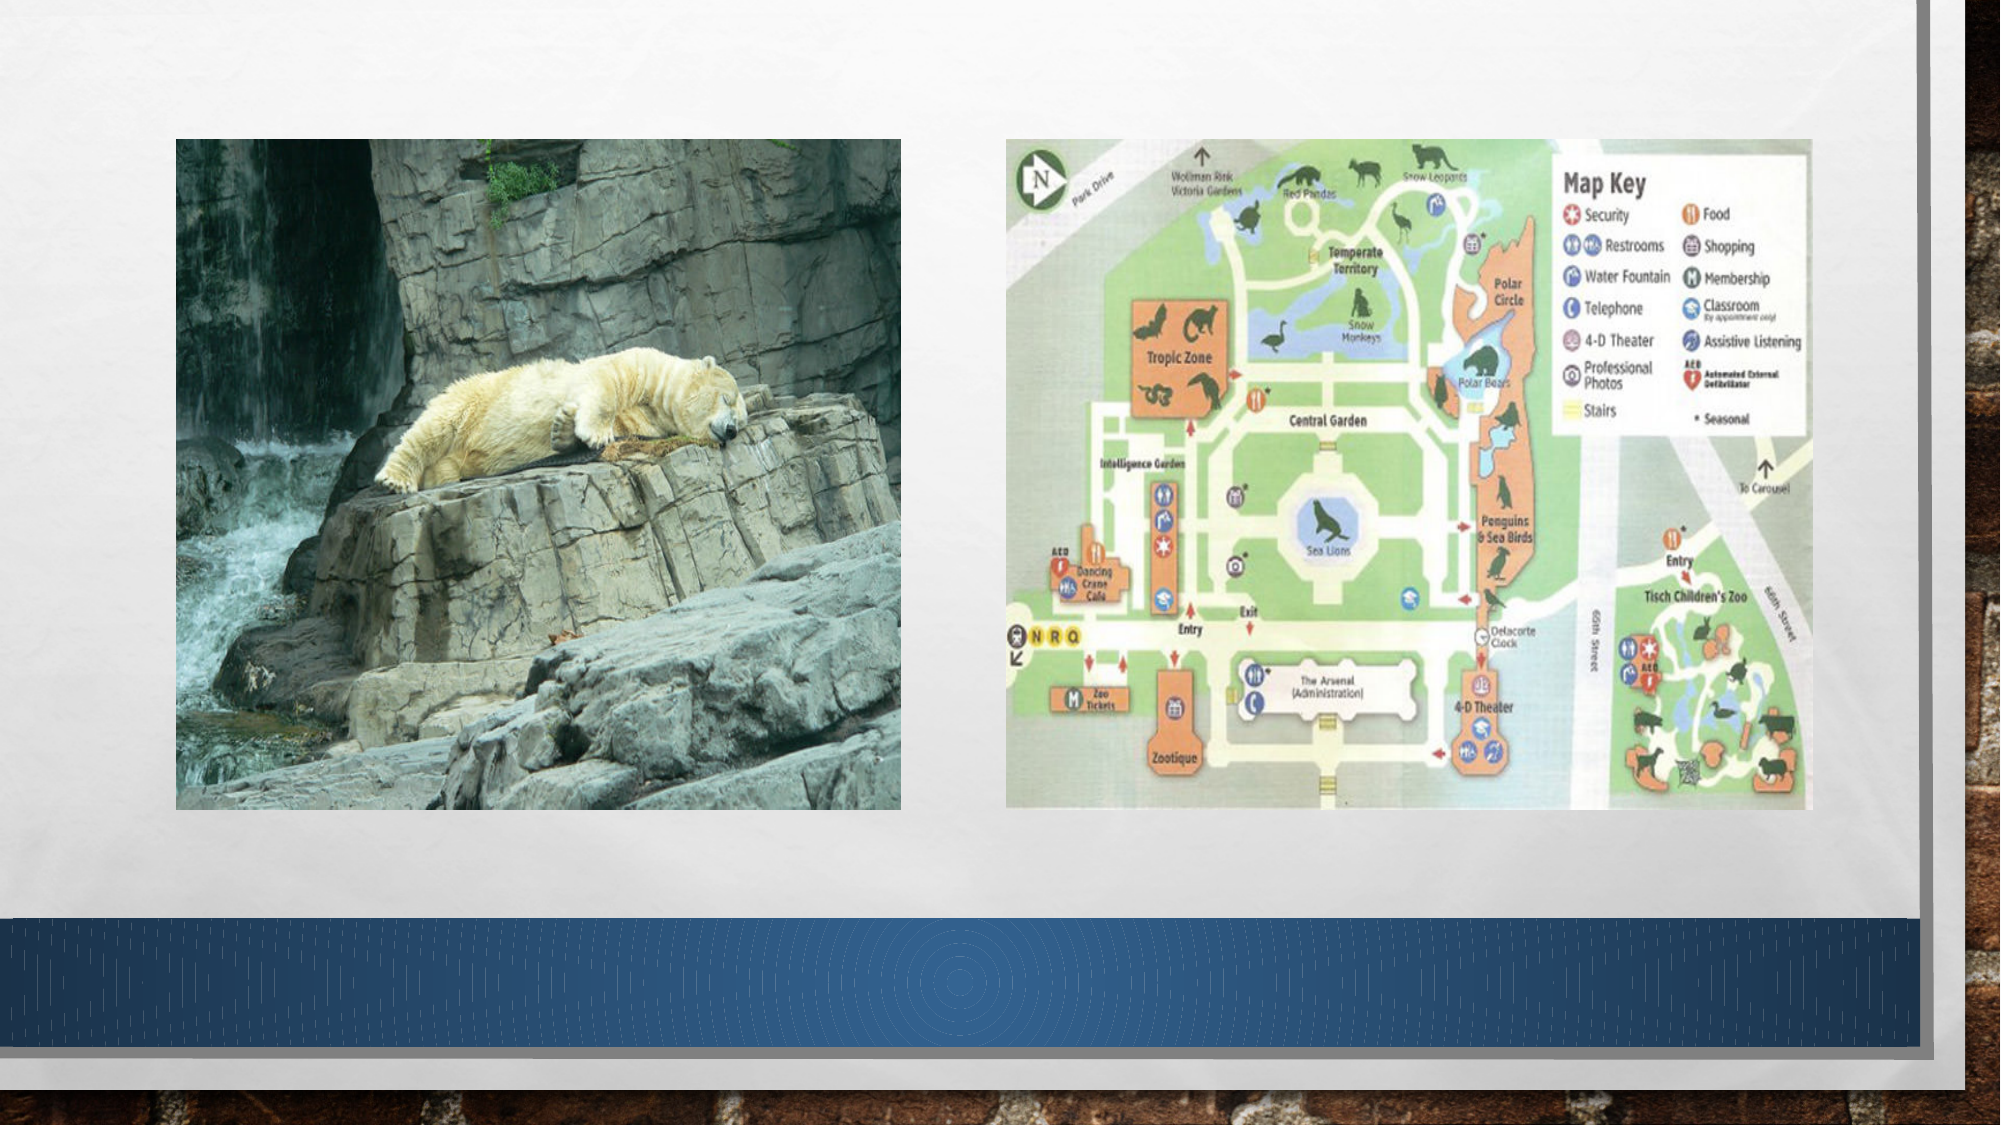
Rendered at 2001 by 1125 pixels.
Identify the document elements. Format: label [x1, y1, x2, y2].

list [1006, 139, 1813, 811]
list [175, 139, 901, 811]
picture [0, 0, 2000, 1125]
